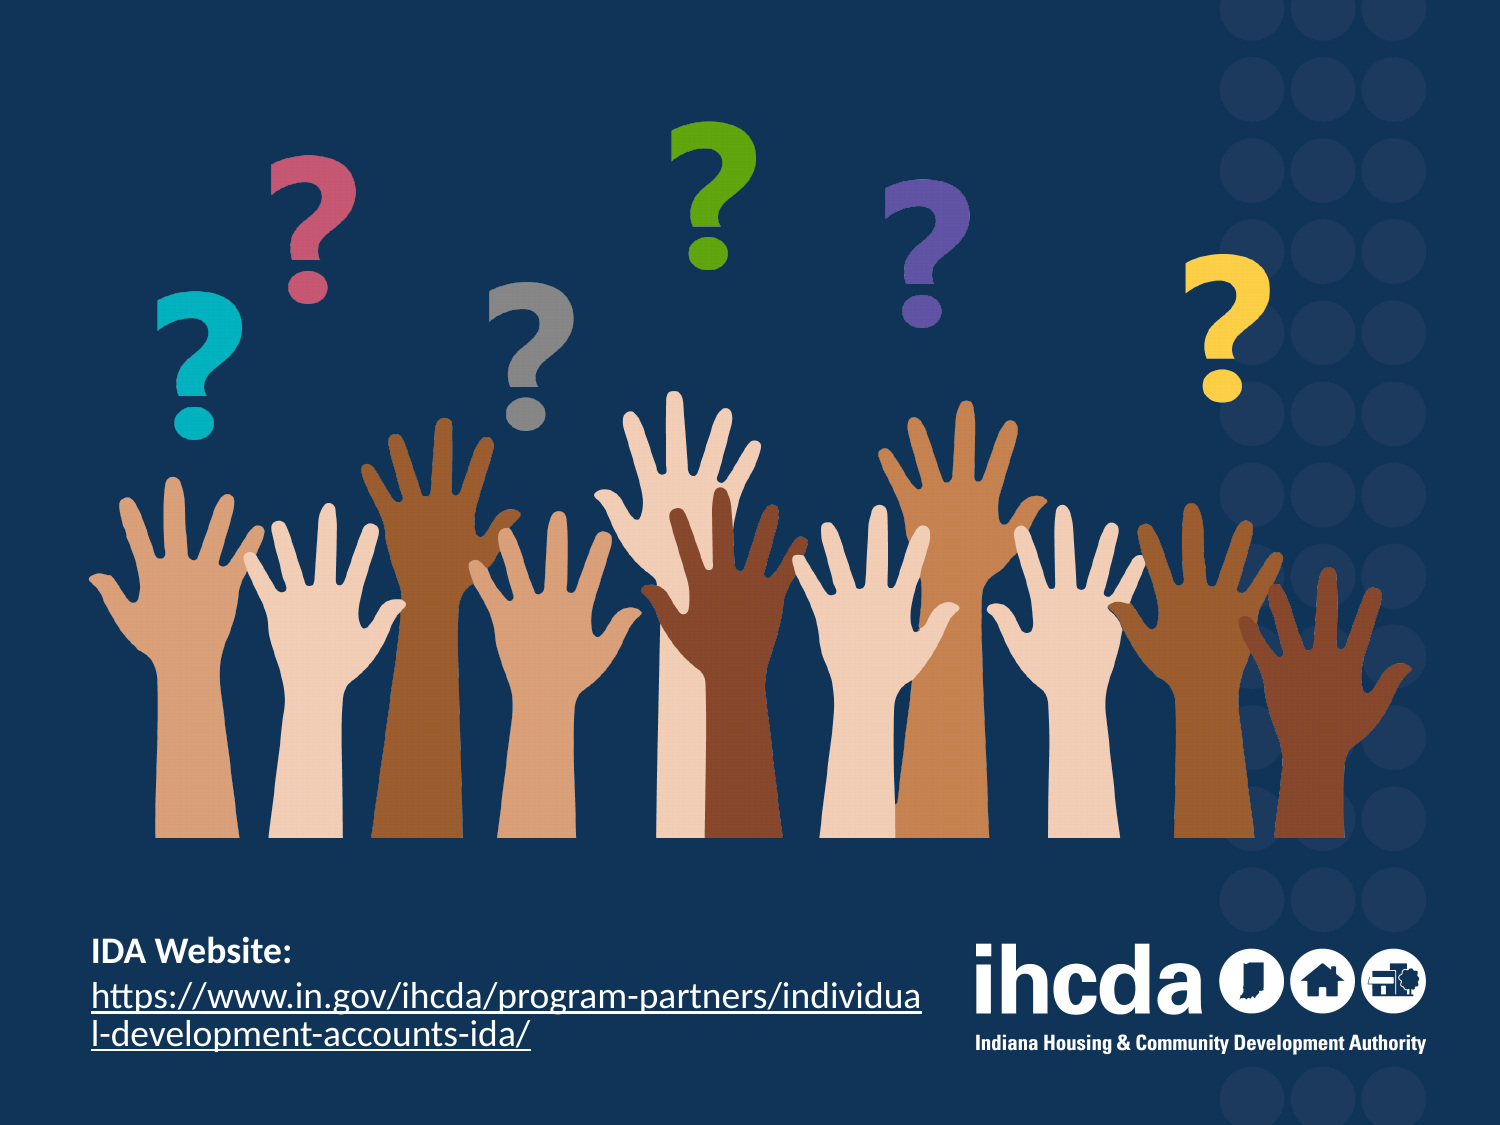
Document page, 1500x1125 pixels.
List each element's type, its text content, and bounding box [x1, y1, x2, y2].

picture [0, 0, 1500, 1125]
text_box IDA Website: https://www.in.gov/ihcda/program-partners/individual-development-accounts-ida/ [76, 918, 938, 1024]
